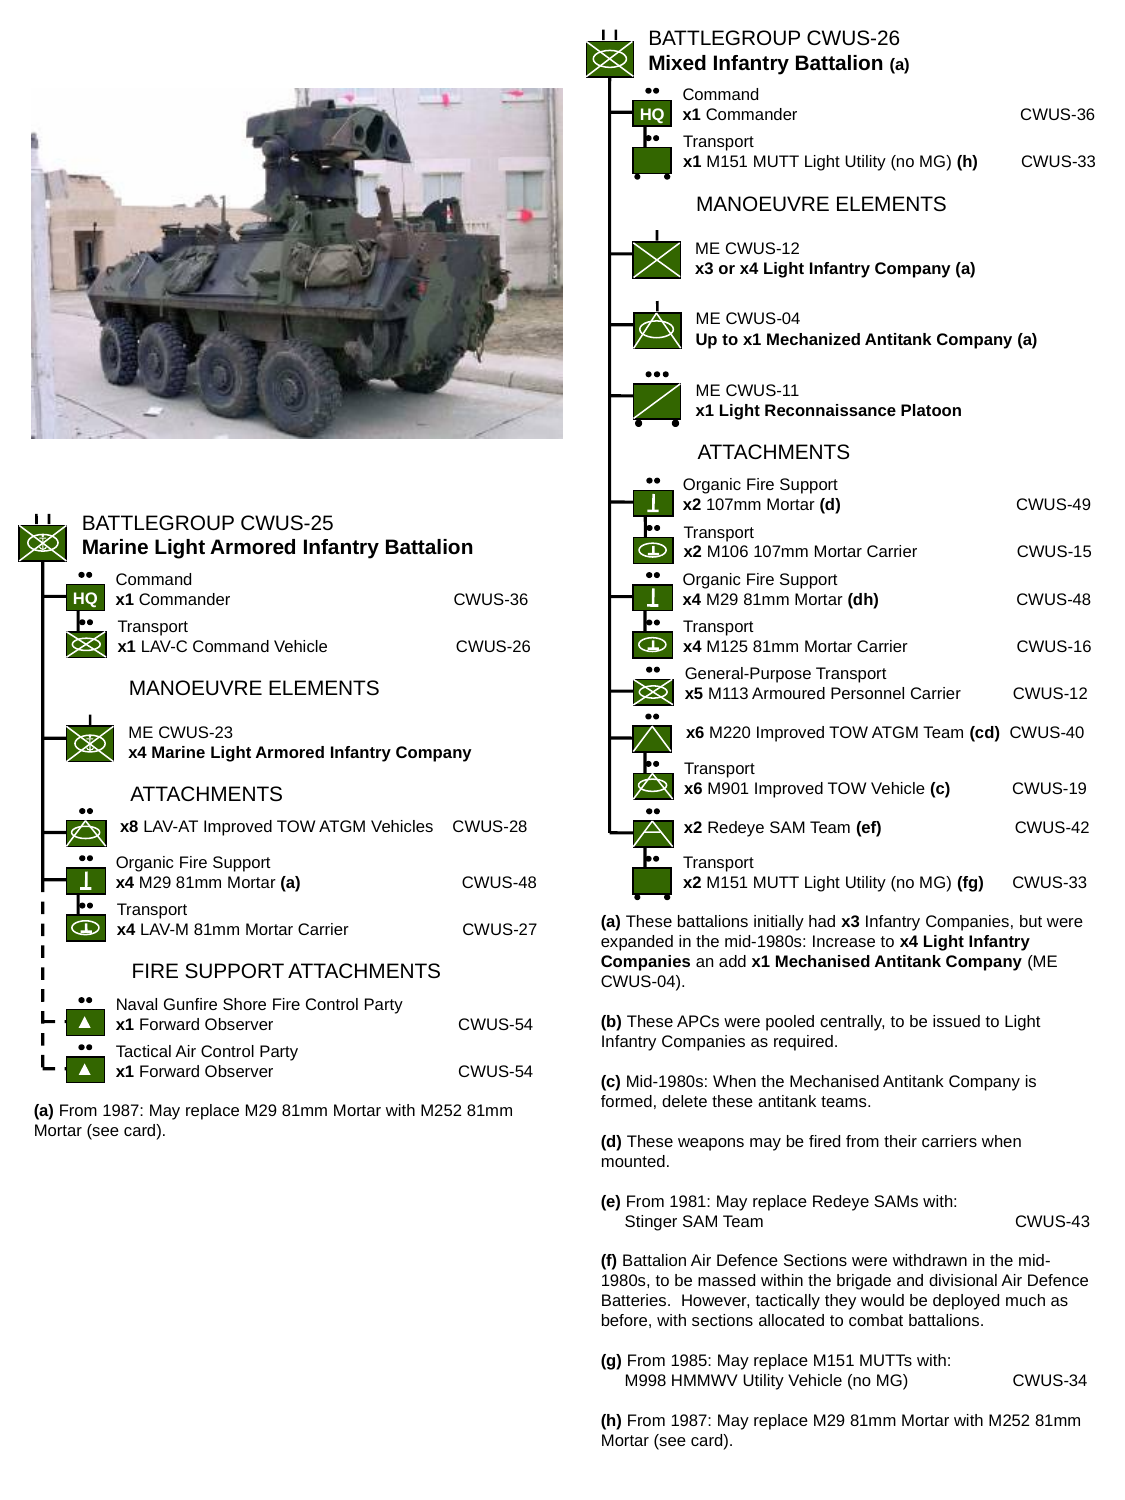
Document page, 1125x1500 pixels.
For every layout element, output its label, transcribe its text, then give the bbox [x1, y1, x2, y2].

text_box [633, 383, 681, 427]
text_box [633, 821, 673, 847]
text_box ME CWUS-11 x1 Light Reconnaissance Platoon [680, 372, 978, 427]
text_box ME CWUS-23 x4 Marine Light Armored Infantry Company [113, 714, 488, 770]
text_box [633, 631, 673, 658]
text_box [646, 714, 659, 719]
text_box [633, 537, 673, 564]
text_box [66, 726, 114, 762]
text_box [633, 868, 672, 900]
text_box Transport x1 M151 MUTT Light Utility (no MG) (h) CWUS-33 [668, 123, 1111, 179]
text_box Organic Fire Support x4 M29 81mm Mortar (a) CWUS-48 [100, 844, 552, 891]
text_box ATTACHMENTS [682, 431, 865, 466]
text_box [66, 867, 106, 894]
text_box Organic Fire Support x4 M29 81mm Mortar (dh) CWUS-48 [667, 561, 1107, 608]
text_box Transport x2 M151 MUTT Light Utility (no MG) (fg) CWUS-33 [668, 844, 1102, 900]
text_box Tactical Air Control Party x1 Forward Observer CWUS-54 [101, 1033, 549, 1088]
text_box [66, 1056, 105, 1083]
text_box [647, 478, 660, 483]
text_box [79, 808, 93, 814]
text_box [66, 1009, 105, 1036]
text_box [646, 372, 668, 377]
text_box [79, 620, 93, 625]
text_box FIRE SUPPORT ATTACHMENTS [116, 950, 456, 986]
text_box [646, 572, 660, 578]
text_box (a) These battalions initially had x3 Infantry Companies, but were expanded in the mid-1980s: Increase to x4 Light Infantry Companies an add x1 Mechanised Antitank Company (ME CWUS-04). (b) These APCs were pooled centrally, to be issued to Light Infantry Companies as required. (c) Mid-1980s: When the Mechanised Antitank Company is formed, delete these antitank teams. (d) These weapons may be fired from their carriers when mounted. (e) From 1981: May replace Redeye SAMs with: Stinger SAM Team CWUS-43 (f) Battalion Air Defence Sections were withdrawn in the mid-1980s, to be massed within the brigade and divisional Air Defence Batteries. However, tactically they would be deployed much as before, with sections allocated to combat battalions. (g) From 1985: May replace M151 MUTTs with: M998 HMMWV Utility Vehicle (no MG) CWUS-34 (h) From 1987: May replace M29 81mm Mortar with M252 81mm Mortar (see card). [586, 903, 1106, 1458]
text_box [586, 41, 634, 77]
text_box ME CWUS-04 Up to x1 Mechanized Antitank Company (a) [680, 301, 1054, 356]
text_box Transport x2 M106 107mm Mortar Carrier CWUS-15 [668, 514, 1107, 561]
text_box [646, 809, 660, 814]
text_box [66, 631, 106, 658]
text_box BATTLEGROUP CWUS-26 Mixed Infantry Battalion (a) [633, 17, 925, 83]
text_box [633, 100, 672, 127]
text_box ATTACHMENTS [115, 773, 298, 808]
text_box x2 Redeye SAM Team (ef) CWUS-42 [669, 809, 1105, 844]
text_box BATTLEGROUP CWUS-25 Marine Light Armored Infantry Battalion [67, 501, 489, 567]
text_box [633, 773, 673, 800]
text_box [633, 147, 672, 179]
text_box x8 LAV-AT Improved TOW ATGM Vehicles CWUS-28 [105, 808, 544, 844]
text_box Transport x4 M125 81mm Mortar Carrier CWUS-16 [668, 608, 1107, 664]
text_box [633, 242, 681, 278]
text_box Organic Fire Support x2 107mm Mortar (d) CWUS-49 [668, 466, 1107, 514]
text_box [646, 856, 659, 861]
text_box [79, 997, 92, 1003]
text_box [633, 679, 673, 706]
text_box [646, 620, 660, 625]
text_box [633, 584, 673, 611]
text_box MANOEUVRE ELEMENTS [114, 667, 395, 707]
text_box MANOEUVRE ELEMENTS [681, 183, 962, 223]
text_box Command x1 Commander CWUS-36 [667, 76, 1111, 123]
text_box Transport x6 M901 Improved TOW Vehicle (c) CWUS-19 [669, 750, 1103, 805]
text_box Naval Gunfire Shore Fire Control Party x1 Forward Observer CWUS-54 [101, 986, 549, 1033]
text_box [646, 667, 660, 672]
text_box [646, 88, 659, 93]
text_box Transport x1 LAV-C Command Vehicle CWUS-26 [102, 608, 547, 663]
text_box ME CWUS-12 x3 or x4 Light Infantry Company (a) [680, 230, 992, 285]
text_box (a) From 1987: May replace M29 81mm Mortar with M252 81mm Mortar (see card). [18, 1092, 539, 1148]
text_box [66, 915, 106, 941]
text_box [79, 1045, 92, 1050]
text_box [66, 584, 105, 611]
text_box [646, 135, 659, 141]
text_box General-Purpose Transport x5 M113 Armoured Personnel Carrier CWUS-12 [670, 655, 1104, 711]
picture [30, 88, 563, 439]
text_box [646, 761, 659, 767]
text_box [66, 820, 106, 847]
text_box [36, 513, 49, 525]
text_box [603, 29, 616, 41]
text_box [633, 312, 681, 349]
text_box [633, 725, 672, 752]
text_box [633, 490, 673, 517]
text_box Transport x4 LAV-M 81mm Mortar Carrier CWUS-27 [102, 891, 553, 947]
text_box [79, 855, 93, 861]
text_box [79, 903, 93, 908]
text_box x6 M220 Improved TOW ATGM Team (cd) CWUS-40 [671, 714, 1100, 750]
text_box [647, 525, 660, 531]
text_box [19, 525, 67, 561]
text_box Command x1 Commander CWUS-36 [100, 560, 544, 616]
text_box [79, 572, 92, 578]
